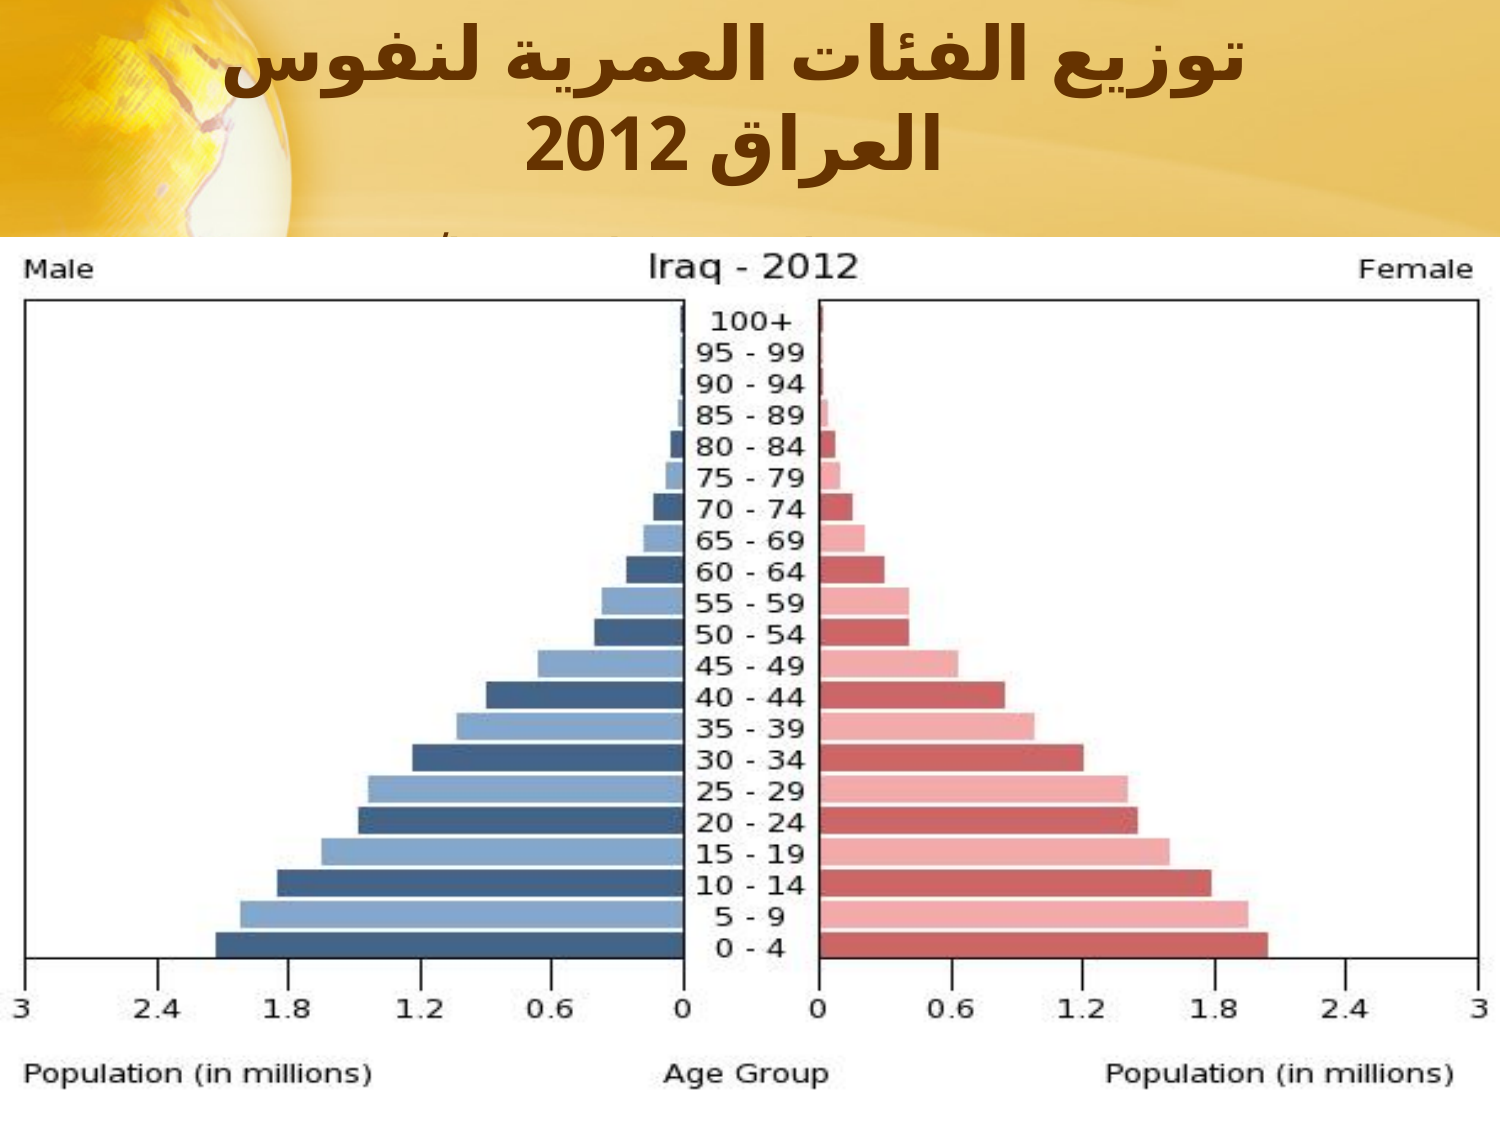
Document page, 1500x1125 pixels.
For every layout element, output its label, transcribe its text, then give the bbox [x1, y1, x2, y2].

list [0, 237, 1500, 1125]
picture [0, 0, 1500, 237]
title توزيع الفئات العمرية لنفوس العراق 2012 http://populationpyramid.net/Iraq/2030/ [93, 46, 1376, 235]
